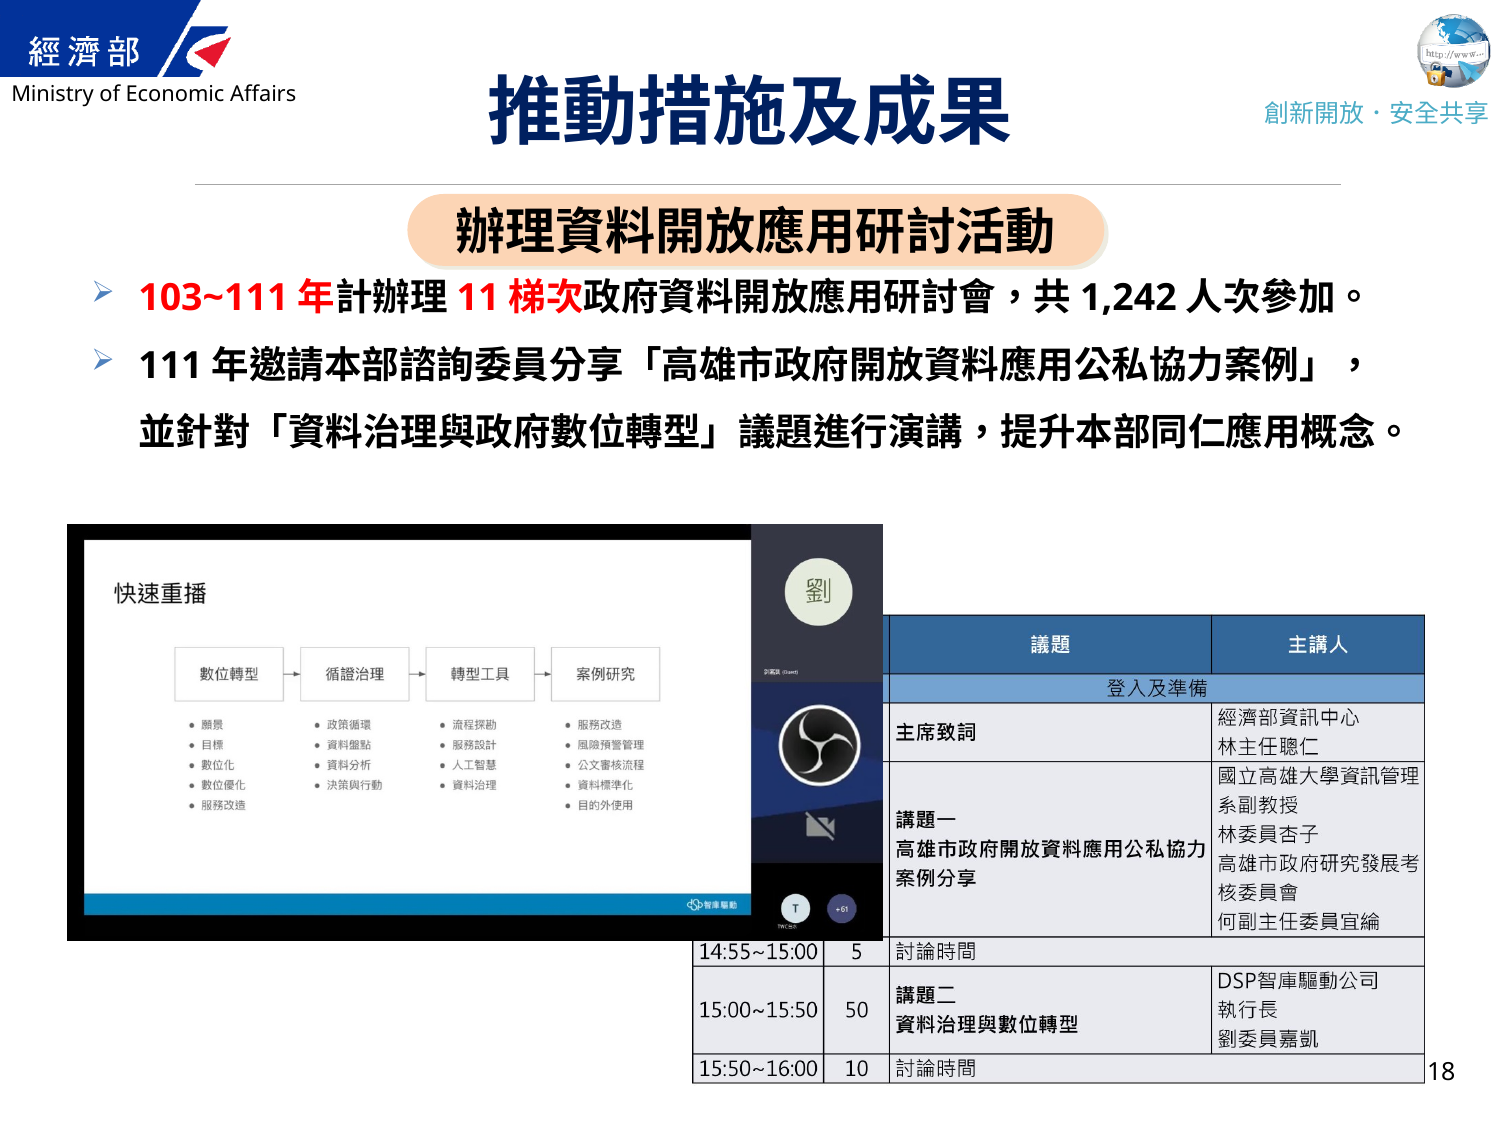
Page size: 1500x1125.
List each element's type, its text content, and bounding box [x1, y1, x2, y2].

text_box 辦理資料開放應用研討活動 [407, 193, 1105, 243]
picture [67, 524, 1426, 1093]
slide_number 18 [1120, 1042, 1471, 1103]
text_box 103~111年計辦理11梯次政府資料開放應用研討會，共1,242人次參加。 111年邀請本部諮詢委員分享「高雄市政府開放資料應用公私協力案例」，並針對「資料治理與政府數位轉型」議題進行演講，提升本部同仁應用概念。 [76, 243, 1426, 446]
picture [0, 0, 231, 77]
title 推動措施及成果 [75, 45, 1425, 173]
picture [1411, 10, 1495, 90]
